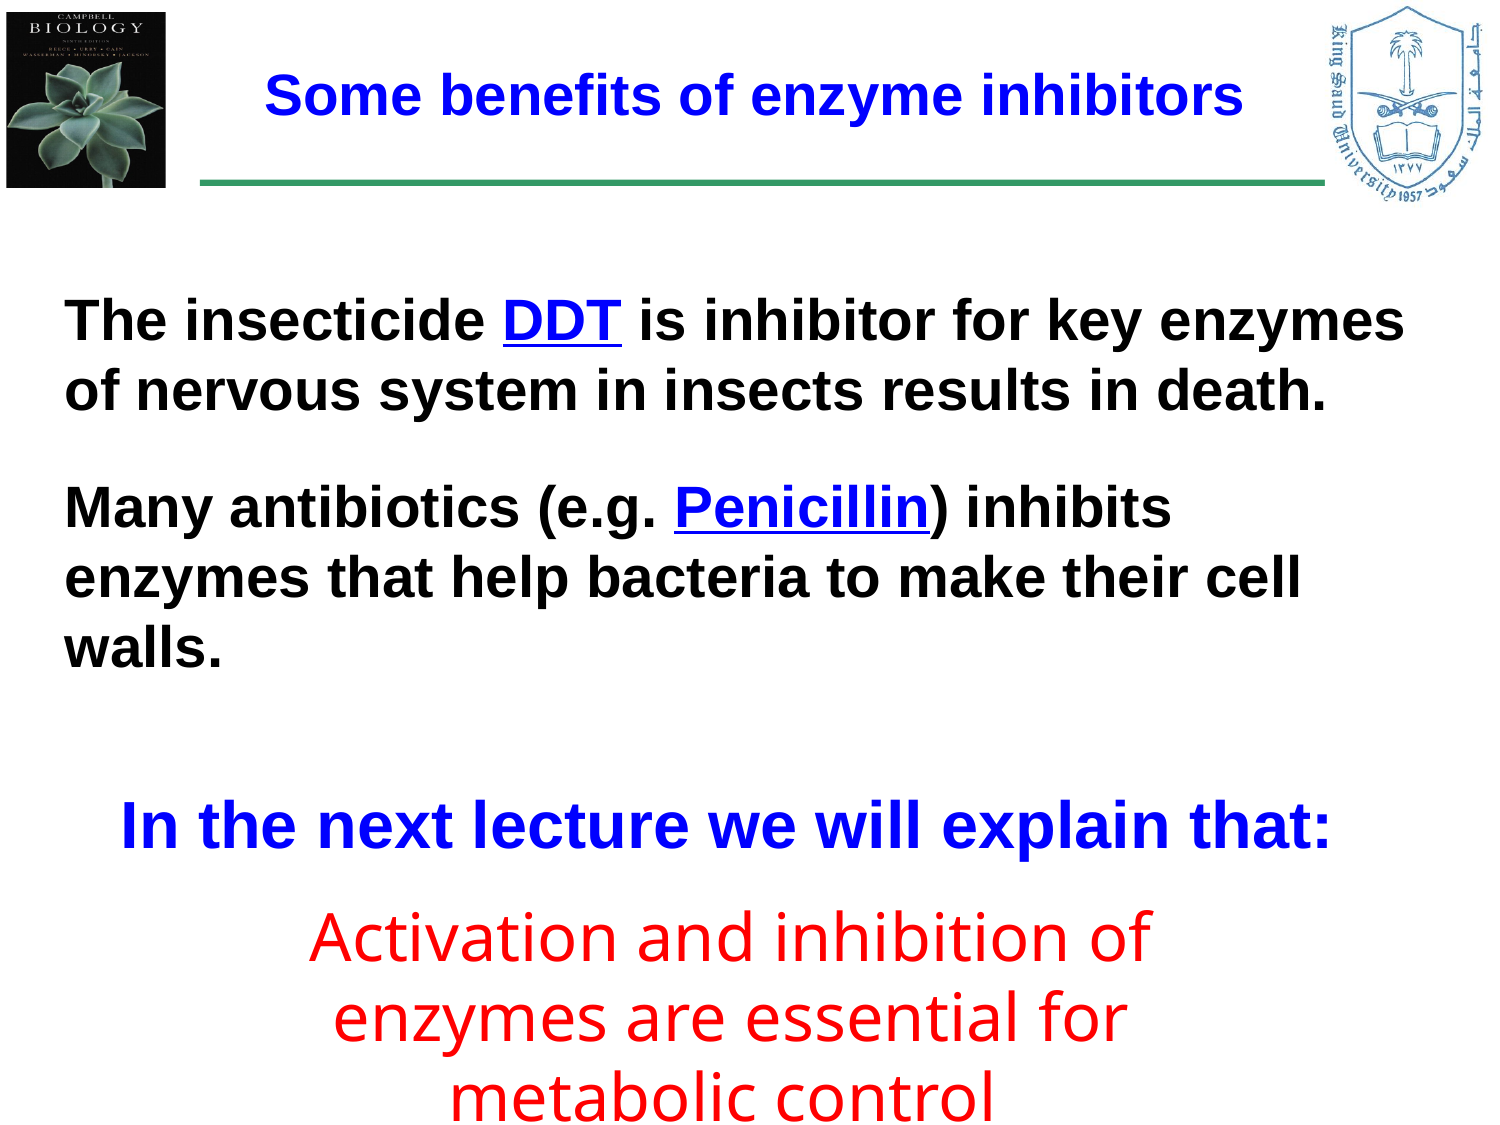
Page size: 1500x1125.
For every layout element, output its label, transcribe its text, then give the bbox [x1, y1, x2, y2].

text_box The insecticide DDT is inhibitor for key enzymes of nervous system in insects results in death. [50, 274, 1450, 430]
text_box Activation and inhibition of enzymes are essential for metabolic control [187, 887, 1275, 1125]
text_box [5, 0, 1488, 209]
text_box Many antibiotics (e.g. Penicillin) inhibits enzymes that help bacteria to make their cell walls. [50, 462, 1450, 687]
text_box In the next lecture we will explain that: [49, 774, 1407, 870]
